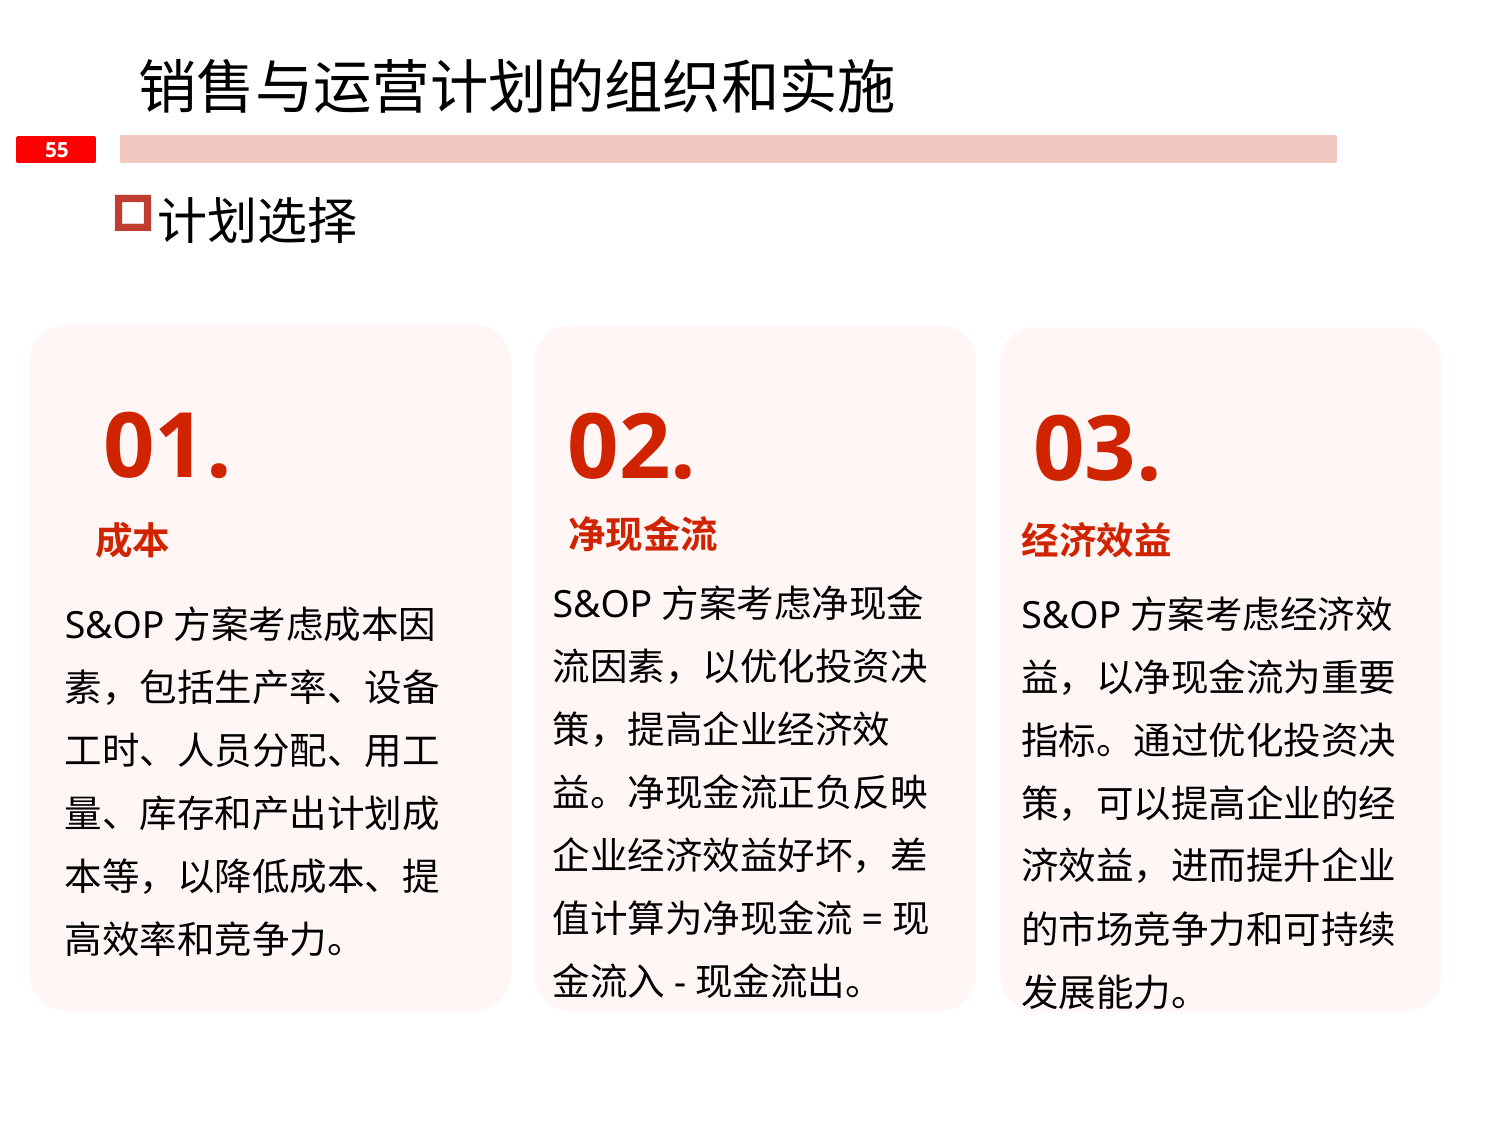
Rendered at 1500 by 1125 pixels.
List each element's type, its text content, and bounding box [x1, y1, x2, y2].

text_box S&OP方案考虑成本因素，包括生产率、设备工时、人员分配、用工量、库存和产出计划成本等，以降低成本、提高效率和竞争力。 [64, 582, 477, 809]
text_box 计划选择 [96, 181, 1081, 276]
text_box [29, 324, 512, 1012]
text_box 01. [103, 344, 349, 496]
text_box 经济效益 [1021, 493, 1397, 563]
text_box [17, 129, 97, 189]
text_box [534, 325, 976, 1012]
text_box [1000, 326, 1442, 1012]
text_box [58, 173, 1442, 286]
text_box 03. [1033, 346, 1409, 499]
text_box 02. [567, 345, 813, 497]
text_box S&OP方案考虑净现金流因素，以优化投资决策，提高企业经济效益。净现金流正负反映企业经济效益好坏，差值计算为净现金流=现金流入-现金流出。 [552, 562, 935, 941]
text_box 销售与运营计划的组织和实施 [123, 42, 958, 128]
text_box S&OP方案考虑经济效益，以净现金流为重要指标。通过优化投资决策，可以提高企业的经济效益，进而提升企业的市场竞争力和可持续发展能力。 [1021, 572, 1421, 799]
text_box 成本 [95, 494, 471, 563]
text_box 净现金流 [568, 488, 944, 556]
